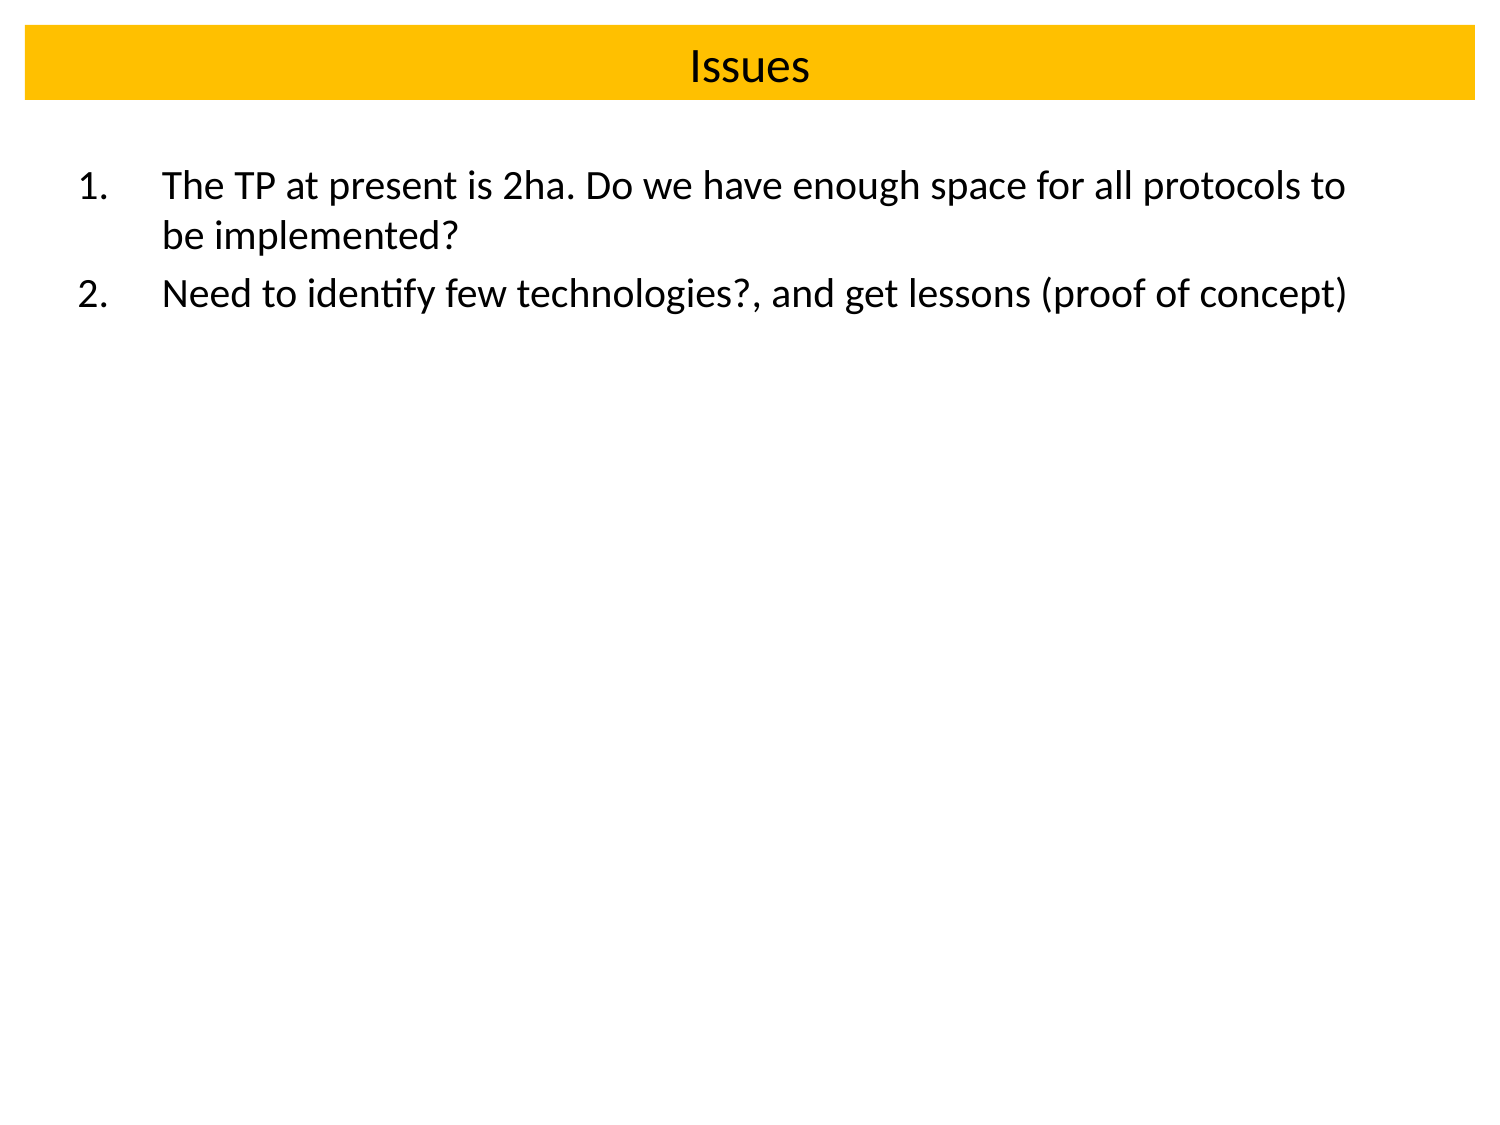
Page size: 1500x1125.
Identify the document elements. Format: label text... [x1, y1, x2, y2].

list The TP at present is 2ha. Do we have enough space for all protocols to be implemented? Need to identify few technologies?, and get lessons (proof of concept) [62, 149, 1413, 893]
title Issues [24, 24, 1475, 100]
